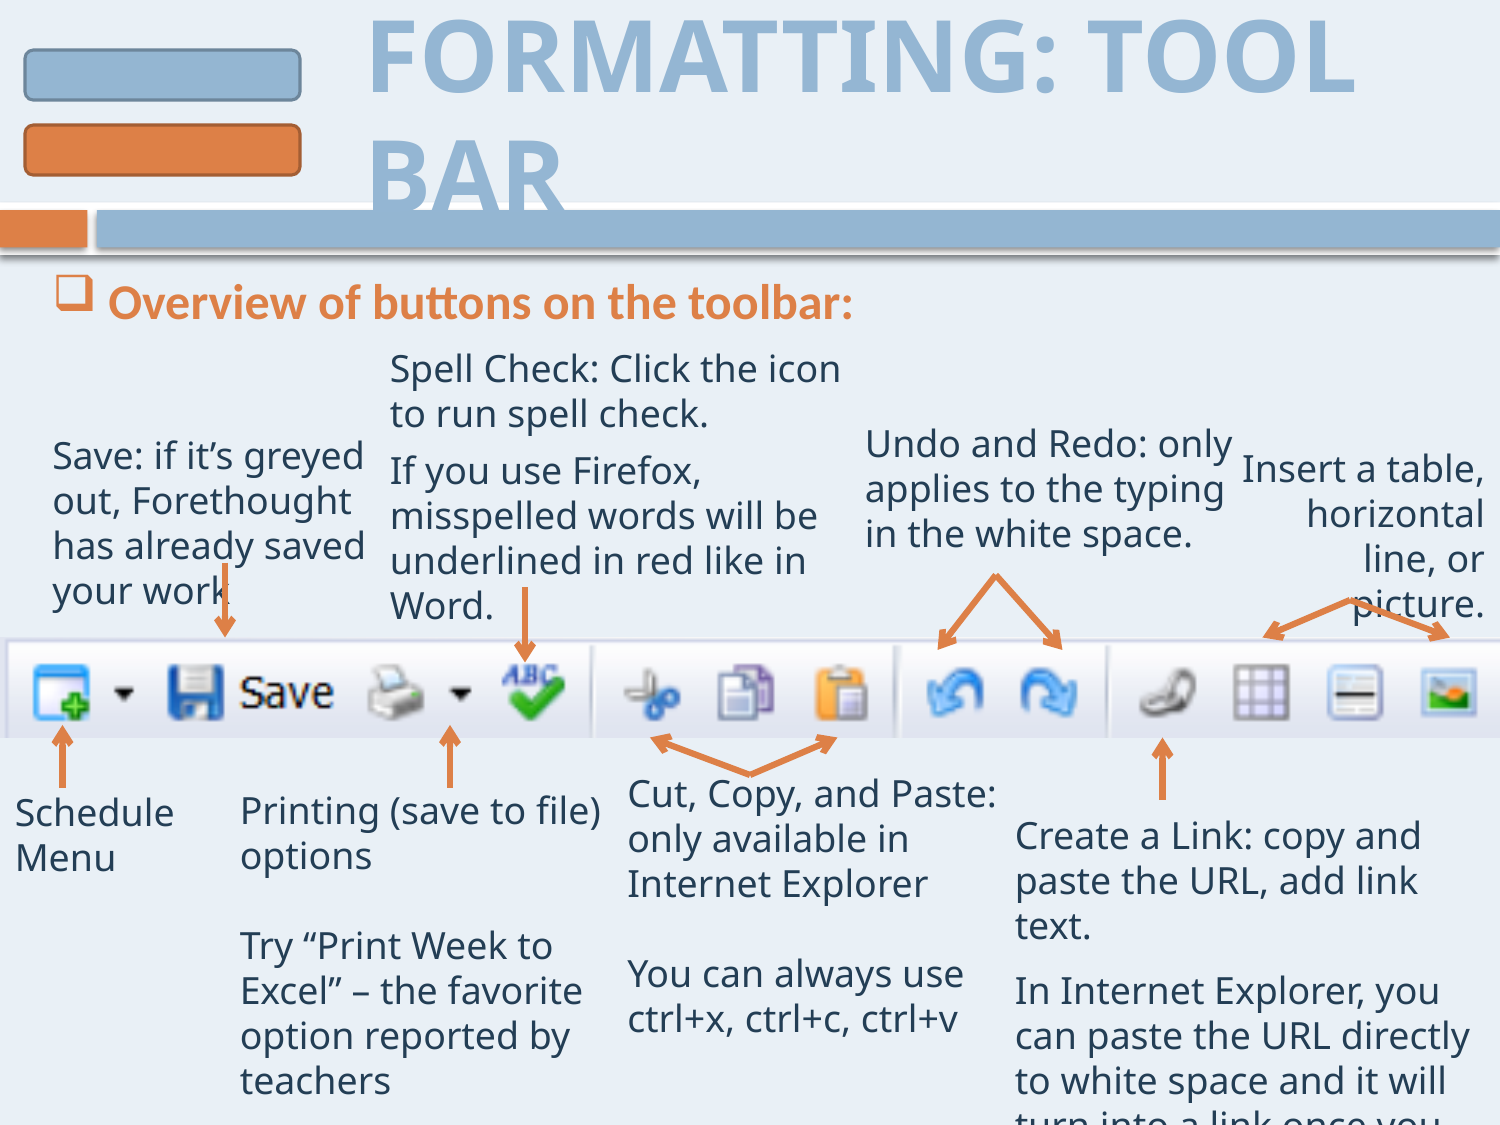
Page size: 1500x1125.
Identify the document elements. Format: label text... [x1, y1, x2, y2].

text_box Insert a table, horizontal line, or picture. [1212, 437, 1500, 633]
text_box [1262, 599, 1451, 638]
text_box Save: if it’s greyed out, Forethought has already saved your work [37, 424, 375, 620]
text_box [937, 574, 1063, 651]
text_box Create a Link: copy and paste the URL, add link text. In Internet Explorer, you can paste the URL directly to white space and it will turn into a link once you hit Enter. [999, 804, 1500, 1125]
text_box Spell Check: Click the icon to run spell check. If you use Firefox, misspelled words will be underlined in red like in Word. [375, 337, 863, 635]
text_box Cut, Copy, and Paste: only available in Internet Explorer You can always use ctrl+x, ctrl+c, ctrl+v [612, 762, 1013, 1048]
text_box [23, 123, 302, 177]
text_box Undo and Redo: only applies to the typing in the white space. [849, 412, 1250, 563]
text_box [649, 737, 838, 776]
picture [0, 637, 1500, 738]
text_box FORMATTING: TOOL BAR [350, 12, 1500, 213]
text_box Printing (save to file) options Try “Print Week to Excel” – the favorite option reported by teachers [225, 779, 625, 1109]
text_box Overview of buttons on the toolbar: [37, 262, 1463, 338]
text_box [23, 48, 302, 102]
text_box Schedule Menu [0, 781, 213, 887]
